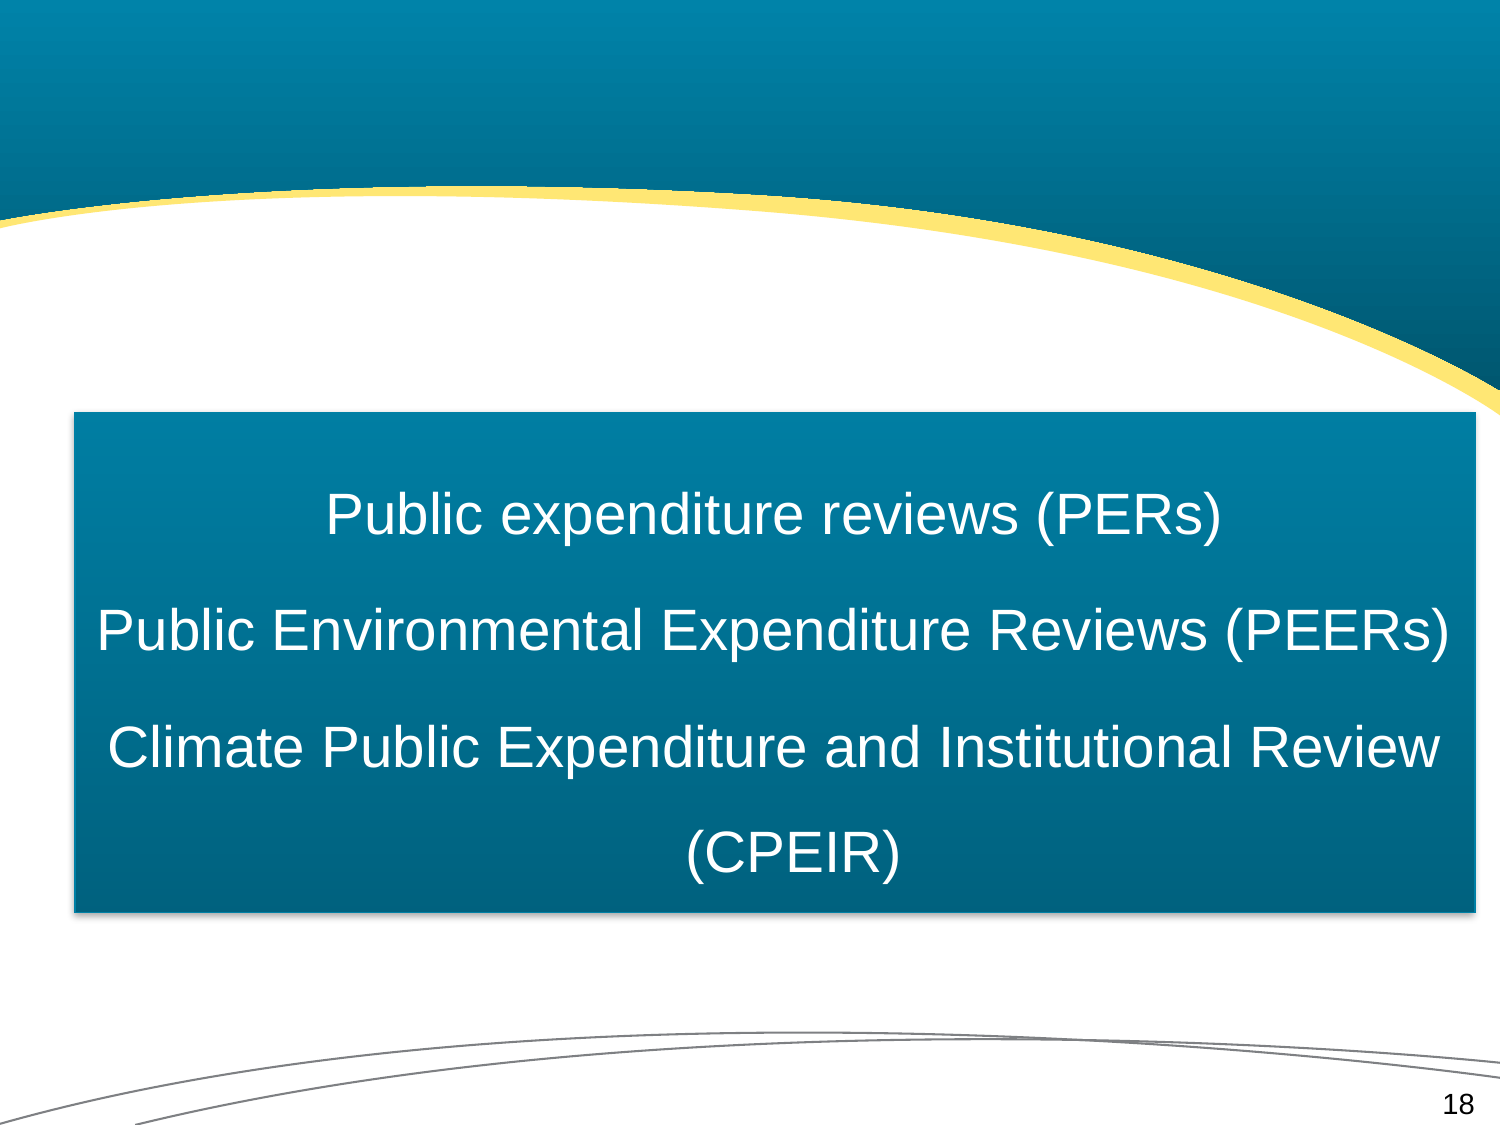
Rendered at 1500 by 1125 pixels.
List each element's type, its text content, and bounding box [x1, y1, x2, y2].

list Public expenditure reviews (PERs) Public Environmental Expenditure Reviews (PEERs) Climate Public Expenditure and Institutional Review (CPEIR) [74, 412, 1476, 913]
slide_number 18 [1124, 1084, 1476, 1113]
